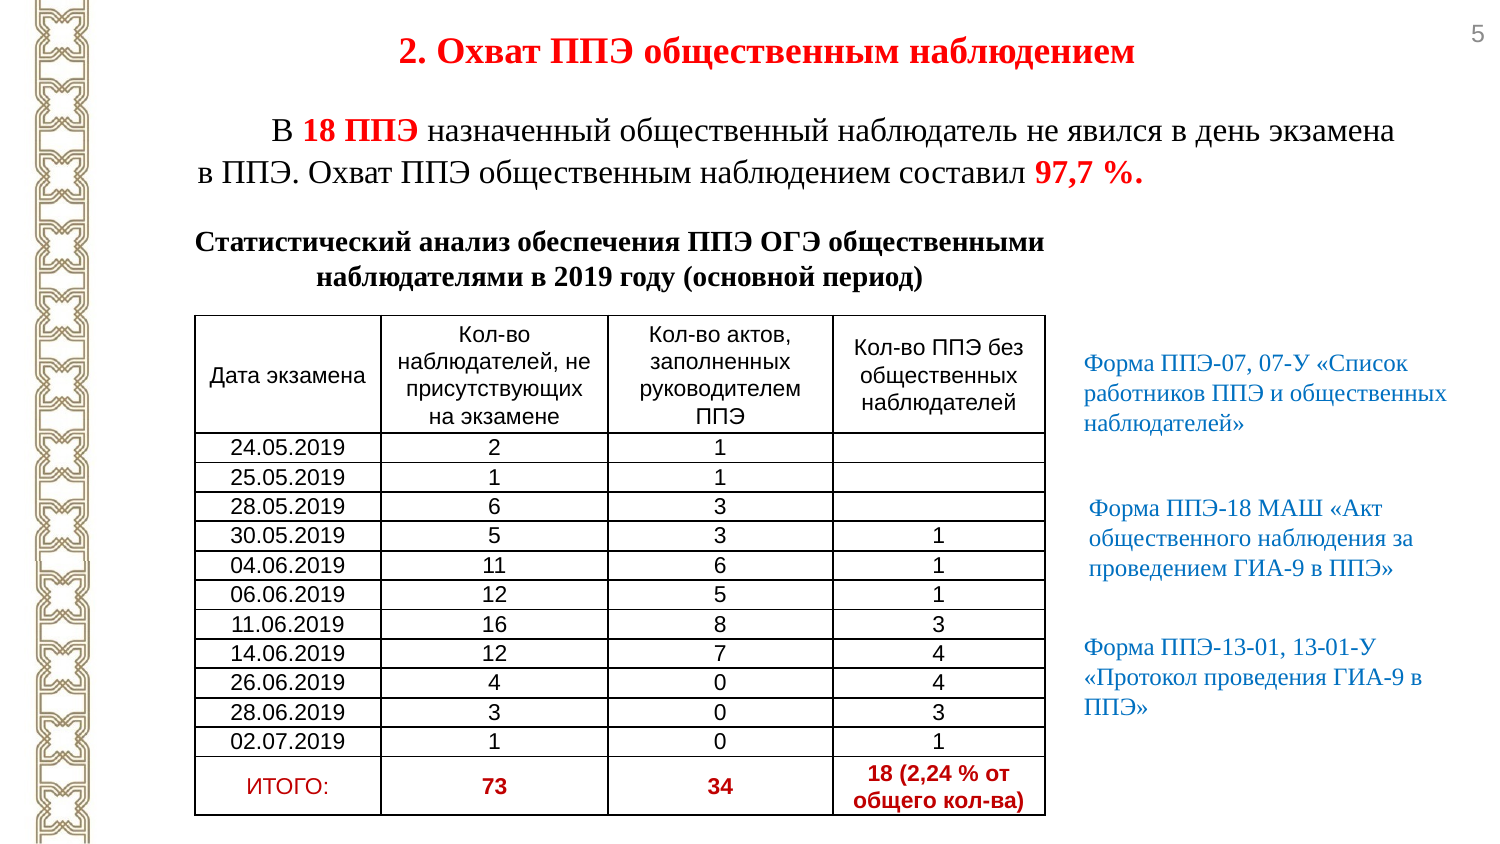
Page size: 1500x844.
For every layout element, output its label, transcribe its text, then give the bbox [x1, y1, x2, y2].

text_box Форма ППЭ-18 МАШ «Акт общественного наблюдения за проведением ГИА-9 в ППЭ» [1074, 484, 1471, 589]
table_cell 1 [609, 434, 832, 462]
table_cell [834, 493, 1044, 520]
text_box Статистический анализ обеспечения ППЭ ОГЭ общественными наблюдателями в 2019 году (основной период) [112, 214, 1128, 300]
table_cell 34 [609, 757, 832, 814]
table_cell 4 [834, 640, 1044, 667]
table_cell 6 [609, 552, 832, 579]
text_box Форма ППЭ-13-01, 13-01-У «Протокол проведения ГИА-9 в ППЭ» [1068, 623, 1466, 728]
table_cell 4 [382, 669, 607, 697]
table_header Кол-во актов, заполненных руководителем ППЭ [609, 316, 832, 432]
table_cell 3 [382, 699, 607, 726]
table_cell 5 [382, 522, 607, 550]
picture [0, 0, 1500, 844]
table_cell 73 [382, 757, 607, 814]
table_cell 3 [609, 493, 832, 520]
table_cell 28.06.2019 [196, 699, 380, 726]
table_cell 18 (2,24 % от общего кол-ва) [834, 757, 1044, 814]
table_cell 26.06.2019 [196, 669, 380, 697]
table_cell 0 [609, 669, 832, 697]
table_cell 30.05.2019 [196, 522, 380, 550]
table_cell 16 [382, 610, 607, 638]
table_cell 28.05.2019 [196, 493, 380, 520]
table_header Дата экзамена [196, 316, 380, 432]
table_cell 0 [609, 699, 832, 726]
table_cell 12 [382, 581, 607, 609]
table_cell 1 [834, 581, 1044, 609]
table_cell 1 [834, 728, 1044, 756]
table_cell 3 [609, 522, 832, 550]
table_cell 8 [609, 610, 832, 638]
text_box 2. Охват ППЭ общественным наблюдением [383, 18, 1282, 78]
table_cell [834, 434, 1044, 462]
table_header Кол-во ППЭ без общественных наблюдателей [834, 316, 1044, 432]
table_cell 3 [834, 699, 1044, 726]
table_cell 06.06.2019 [196, 581, 380, 609]
table_cell 11 [382, 552, 607, 579]
table_cell 12 [382, 640, 607, 667]
table_cell 6 [382, 493, 607, 520]
table_cell ИТОГО: [196, 757, 380, 814]
table_cell 02.07.2019 [196, 728, 380, 756]
table_cell 1 [382, 463, 607, 491]
slide_number 5 [1149, 2, 1500, 63]
table_cell [834, 463, 1044, 491]
table_cell 4 [834, 669, 1044, 697]
table_cell 1 [834, 552, 1044, 579]
table_cell 7 [609, 640, 832, 667]
table_cell 1 [609, 463, 832, 491]
table_header Кол-во наблюдателей, не присутствующих на экзамене [382, 316, 607, 432]
table_cell 14.06.2019 [196, 640, 380, 667]
table_cell 1 [834, 522, 1044, 550]
table_cell 2 [382, 434, 607, 462]
text_box Форма ППЭ-07, 07-У «Список работников ППЭ и общественных наблюдателей» [1068, 339, 1483, 444]
table_cell 04.06.2019 [196, 552, 380, 579]
table_cell 24.05.2019 [196, 434, 380, 462]
text_box В 18 ППЭ назначенный общественный наблюдатель не явился в день экзамена в ППЭ. Охват ППЭ общественным наблюдением составил 97,7 %. [182, 97, 1412, 198]
table_cell 11.06.2019 [196, 610, 380, 638]
table_cell 5 [609, 581, 832, 609]
table_cell 0 [609, 728, 832, 756]
table_cell 25.05.2019 [196, 463, 380, 491]
table_cell 1 [382, 728, 607, 756]
table_cell 3 [834, 610, 1044, 638]
